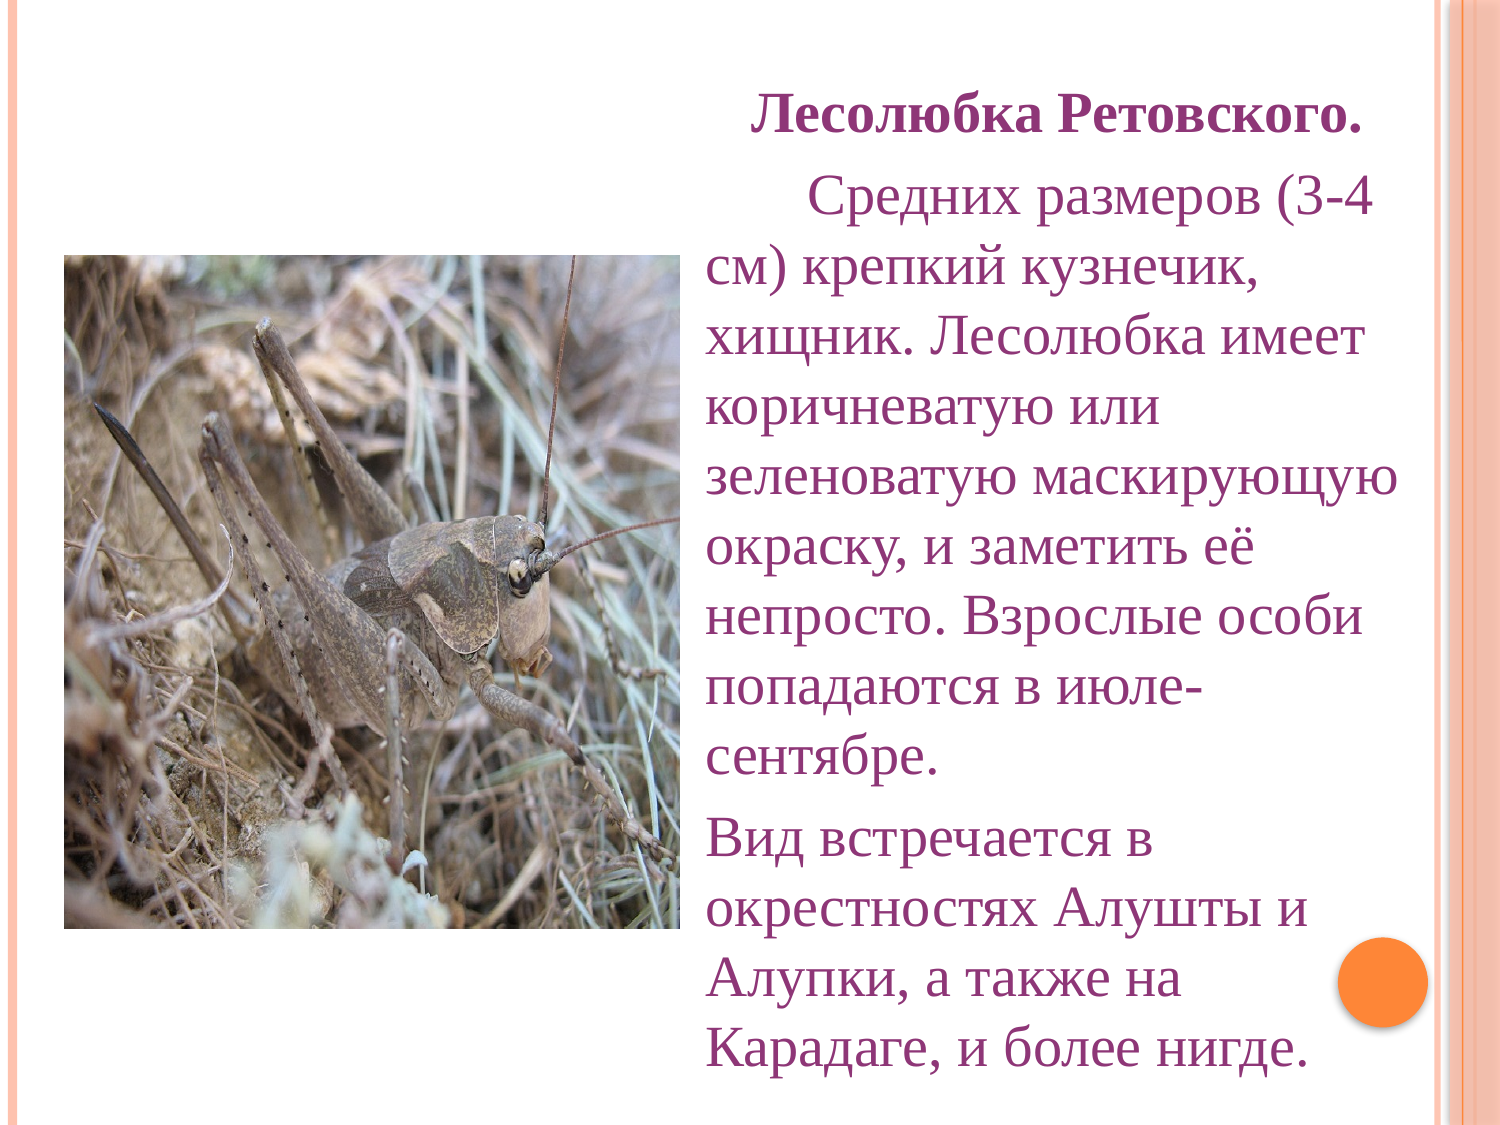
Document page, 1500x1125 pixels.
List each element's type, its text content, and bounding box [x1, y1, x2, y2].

list Лесолюбка Ретовского. Средних размеров (3-4 см) крепкий кузнечик, хищник. Лесолюбка имеет коричневатую или зеленоватую маскирующую окраску, и заметить её непросто. Взрослые особи попадаются в июле-сентябре. Вид встречается в окрестностях Алушты и Алупки, а также на Карадаге, и более нигде. [690, 66, 1424, 1062]
picture [64, 254, 680, 930]
